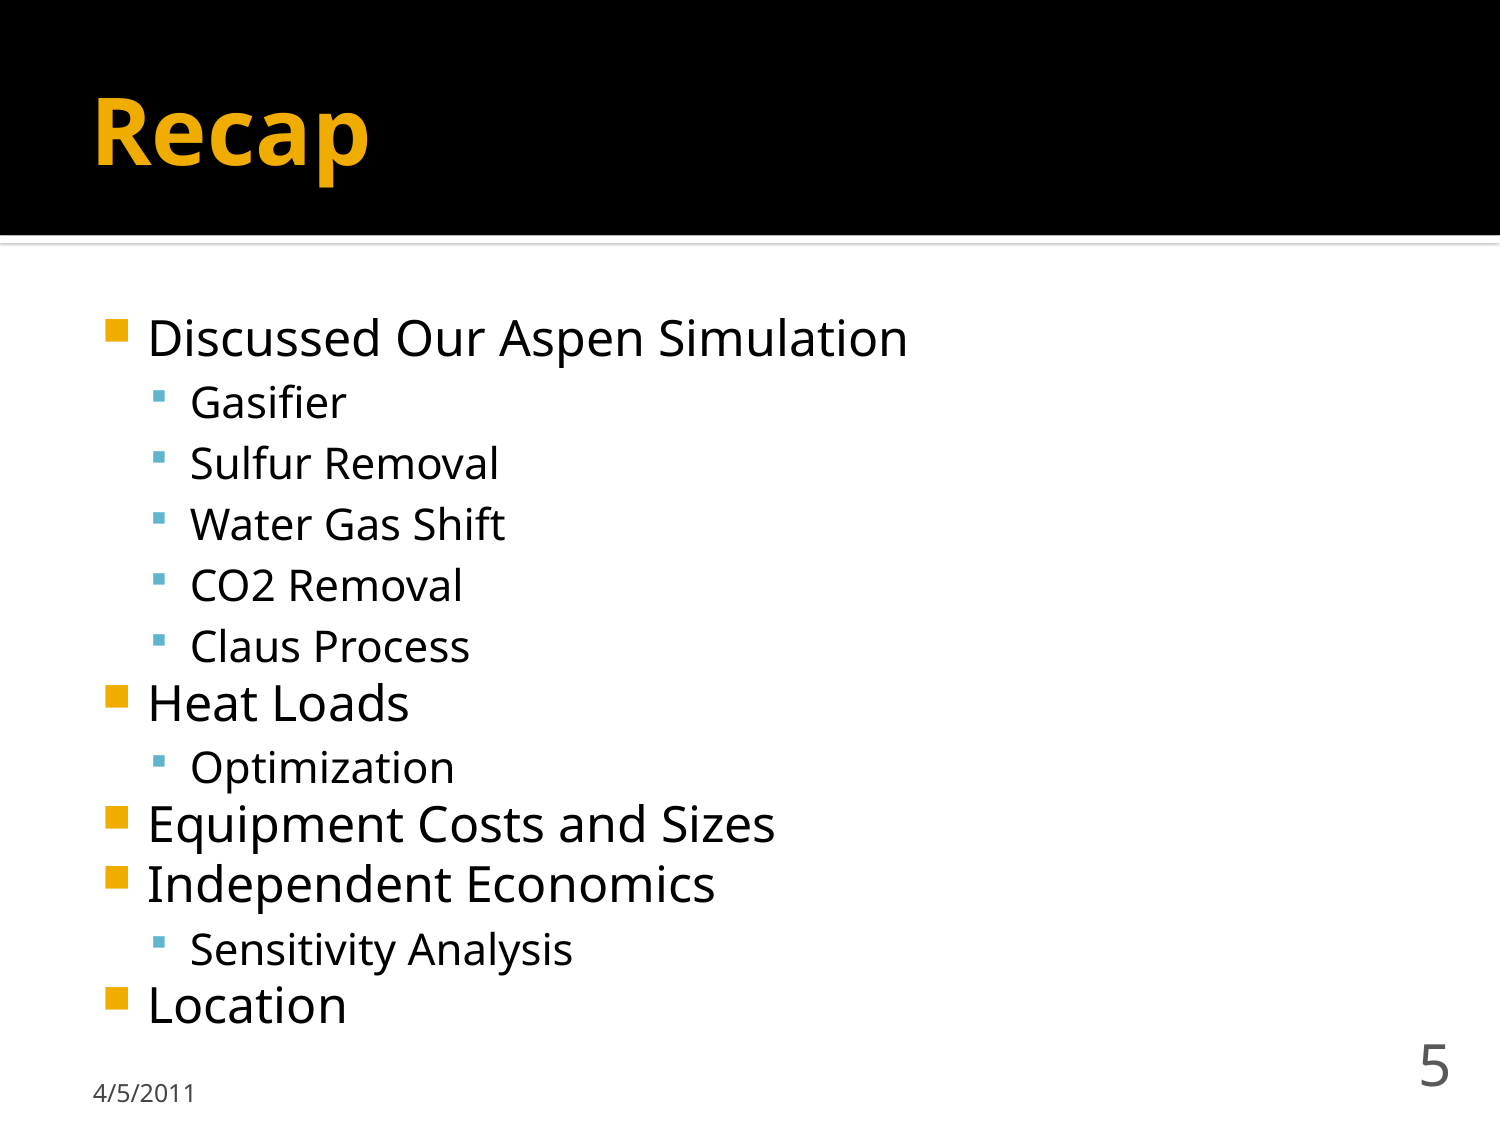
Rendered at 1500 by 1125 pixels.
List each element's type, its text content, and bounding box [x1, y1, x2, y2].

title Recap [75, 25, 1425, 231]
slide_number 5 [1345, 1062, 1467, 1108]
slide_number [75, 1062, 425, 1108]
list Discussed Our Aspen Simulation Gasifier Sulfur Removal Water Gas Shift CO2 Removal Claus Process Heat Loads Optimization Equipment Costs and Sizes Independent Economics Sensitivity Analysis Location [75, 291, 1450, 1050]
